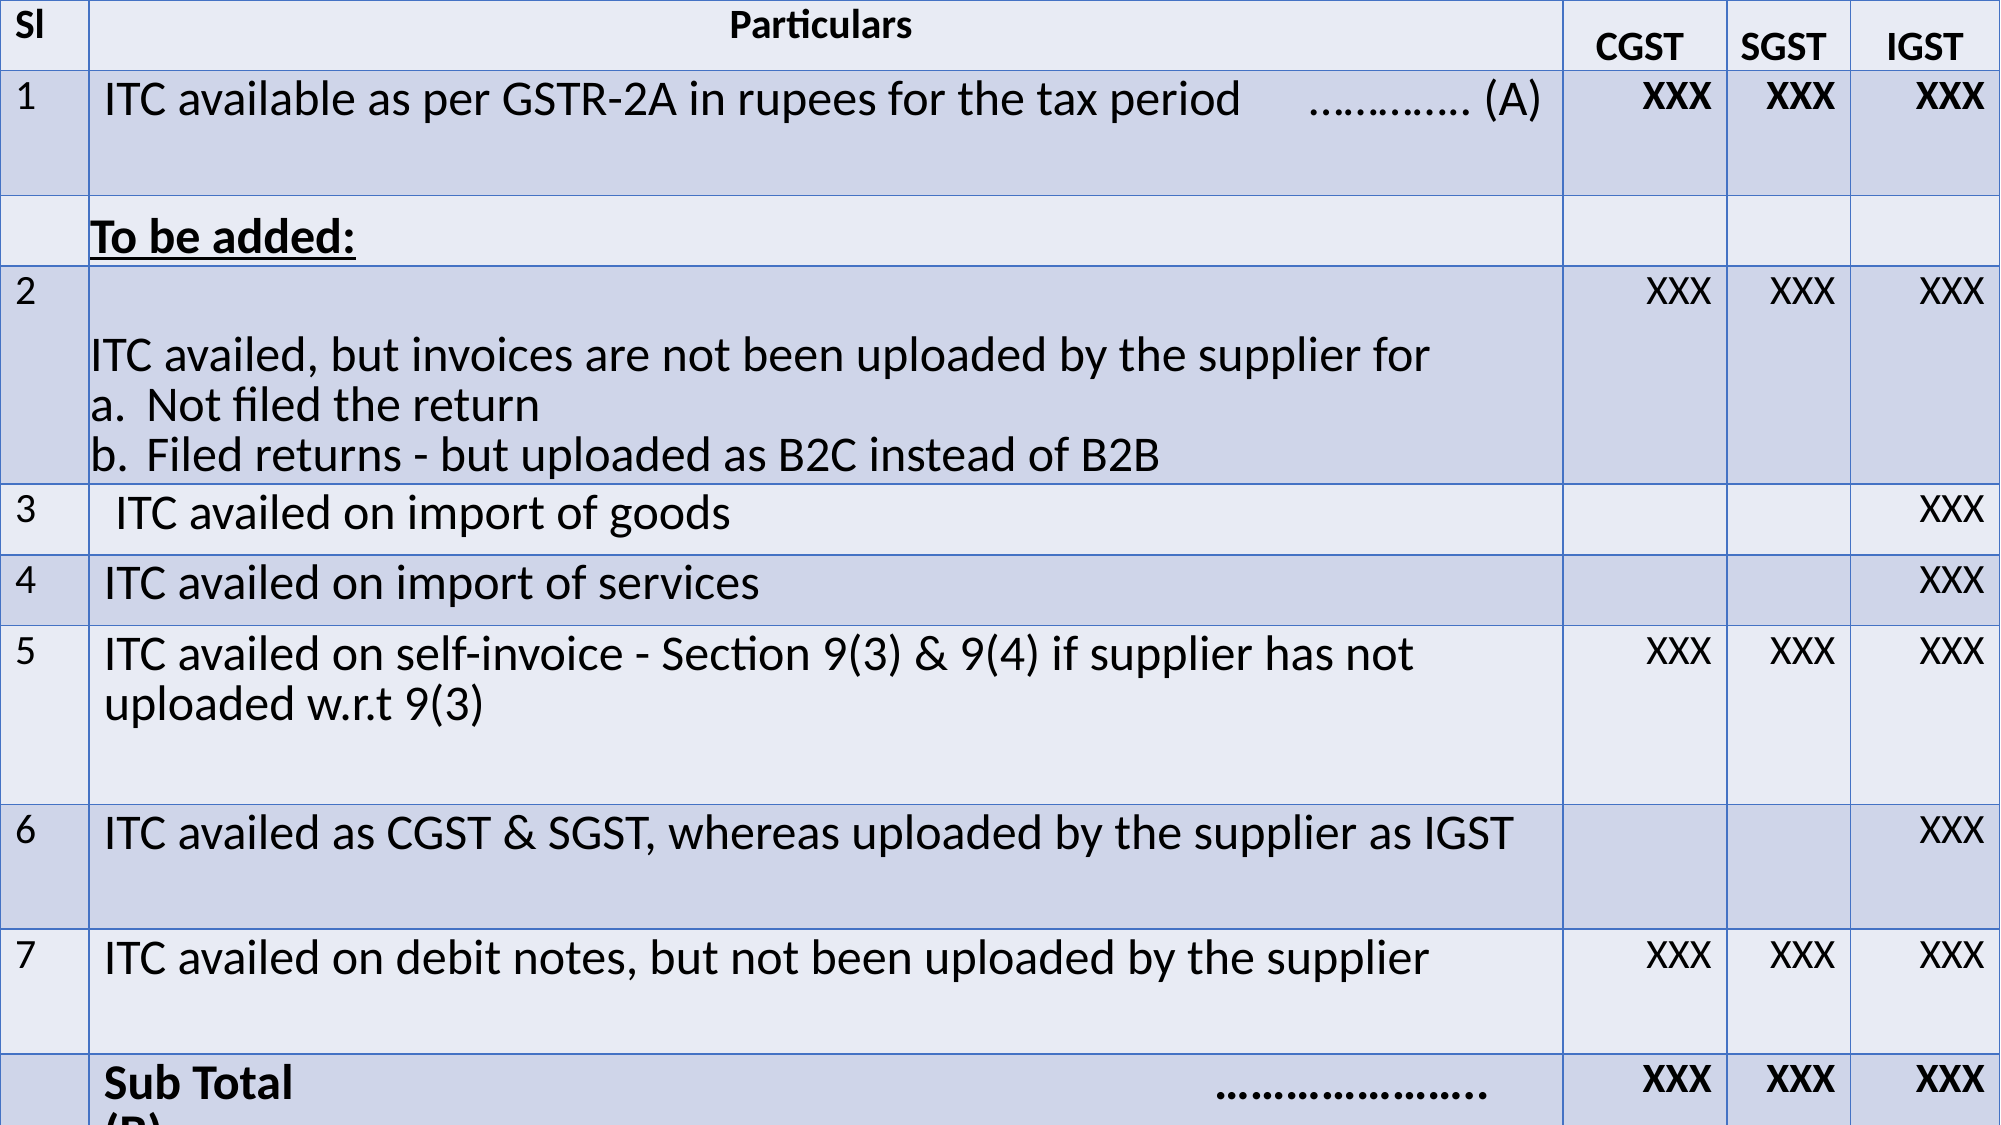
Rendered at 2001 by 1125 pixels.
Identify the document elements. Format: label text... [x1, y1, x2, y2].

table_cell [1728, 196, 1850, 265]
table_cell XXX [1564, 71, 1726, 195]
table_cell To be added: [90, 196, 1562, 265]
table_cell Sub Total …………………..(B) [90, 1055, 1562, 1125]
table_cell ITC availed on import of goods [90, 485, 1562, 554]
table_cell 5 [1, 626, 88, 804]
table_cell XXX [1728, 1055, 1850, 1125]
table_cell XXX [1851, 805, 1999, 928]
table_cell XXX [1851, 626, 1999, 804]
table_cell [1728, 556, 1850, 625]
table_cell ITC availed on debit notes, but not been uploaded by the supplier [90, 930, 1562, 1053]
table_cell [1564, 196, 1726, 265]
table_cell 7 [1, 930, 88, 1053]
table_cell XXX [1851, 485, 1999, 554]
table_cell XXX [1851, 71, 1999, 195]
table_cell [1728, 485, 1850, 554]
table_cell [1564, 556, 1726, 625]
table_cell XXX [1851, 556, 1999, 625]
table_header SGST [1728, 1, 1850, 70]
table_cell [1, 1055, 88, 1125]
table_cell 3 [1, 485, 88, 554]
table_cell XXX [1728, 930, 1850, 1053]
table_cell 1 [1, 71, 88, 195]
picture [1881, 0, 2001, 1125]
table_cell XXX [1564, 1055, 1726, 1125]
table_cell [1728, 805, 1850, 928]
table_cell [1564, 805, 1726, 928]
table_cell [1564, 485, 1726, 554]
table_cell 6 [1, 805, 88, 928]
table_cell XXX [1851, 267, 1999, 483]
table_header Particulars [90, 1, 1562, 70]
table_cell ITC available as per GSTR-2A in rupees for the tax period ………….. (A) [90, 71, 1562, 195]
table_header IGST [1851, 1, 1881, 70]
table_cell XXX [1728, 626, 1850, 804]
table_cell XXX [1564, 930, 1726, 1053]
table_header CGST [1564, 1, 1726, 70]
table_cell ITC availed on self-invoice - Section 9(3) & 9(4) if supplier has not uploaded w.r.t 9(3) [90, 626, 1562, 804]
table_cell XXX [1851, 1055, 1999, 1125]
table_cell 2 [1, 267, 88, 483]
table_cell XXX [1564, 626, 1726, 804]
table_cell ITC availed as CGST & SGST, whereas uploaded by the supplier as IGST [90, 805, 1562, 928]
table_header Sl [1, 1, 88, 70]
table_cell XXX [1564, 267, 1726, 483]
table_cell XXX [1728, 267, 1850, 483]
table_cell XXX [1728, 71, 1850, 195]
table_cell [1, 196, 88, 265]
table_cell 4 [1, 556, 88, 625]
table_cell XXX [1851, 930, 1999, 1053]
table_cell ITC availed, but invoices are not been uploaded by the supplier for Not filed the return Filed returns - but uploaded as B2C instead of B2B [90, 267, 1562, 483]
table_cell [1851, 196, 1999, 265]
table_cell ITC availed on import of services [90, 556, 1562, 625]
